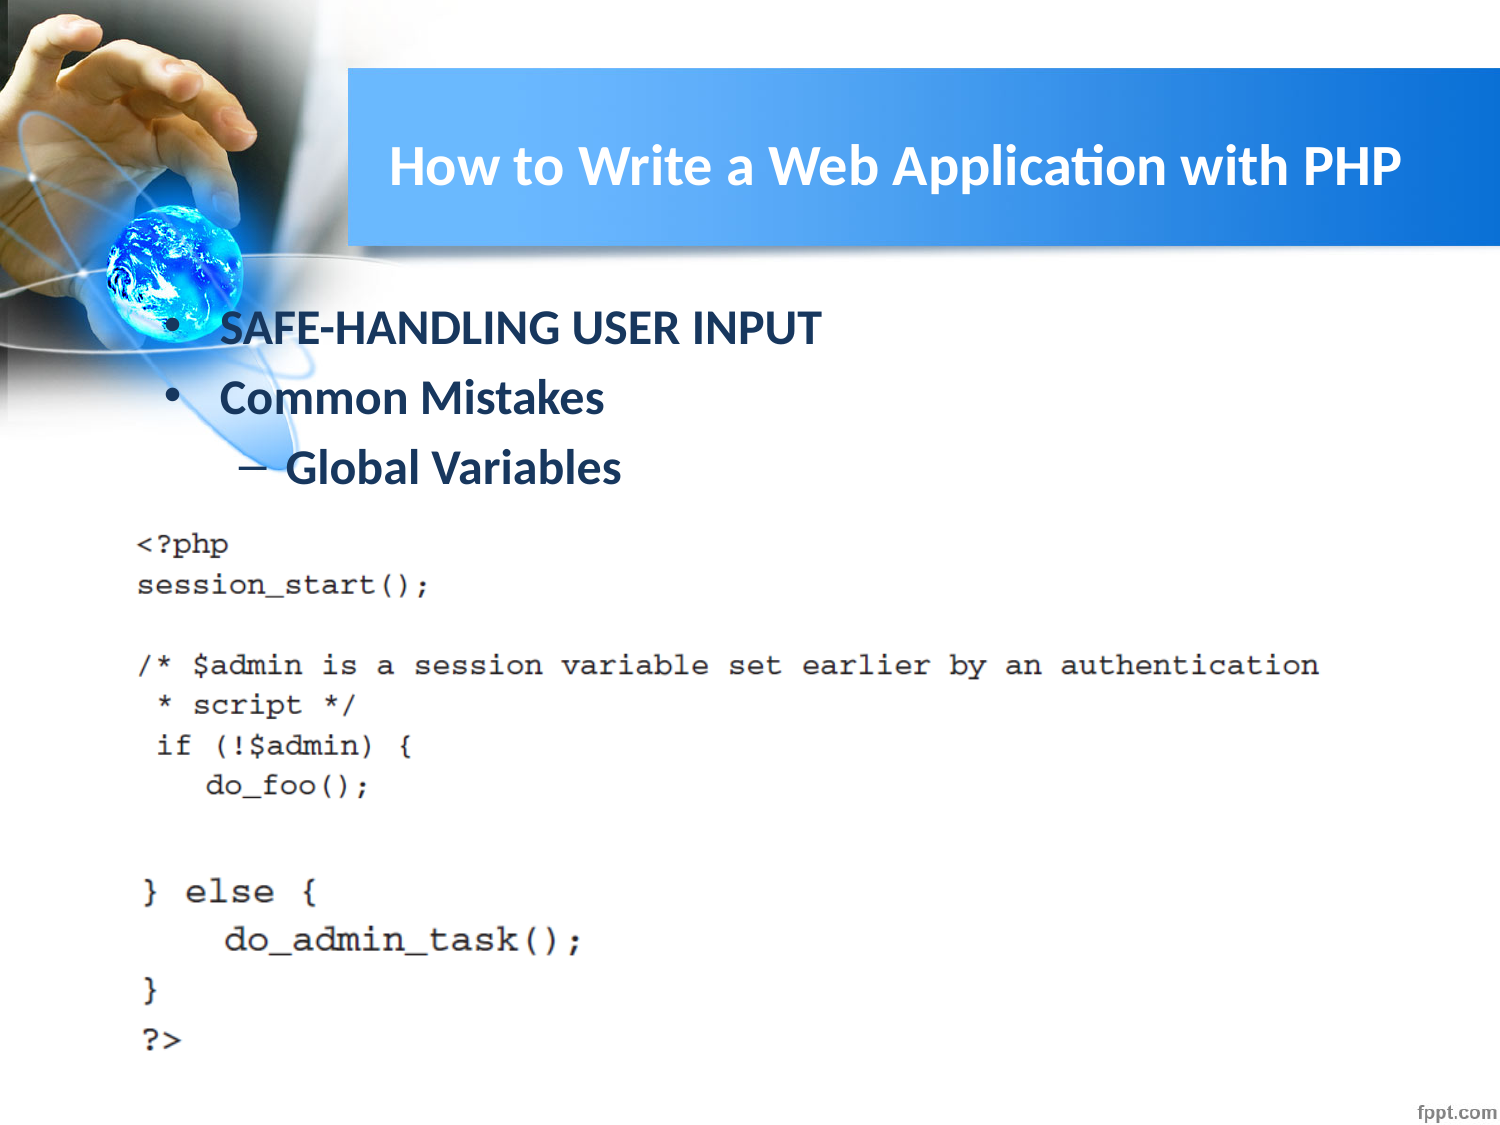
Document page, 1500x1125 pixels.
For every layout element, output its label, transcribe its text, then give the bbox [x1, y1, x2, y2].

title How to Write a Web Application with PHP [374, 111, 1452, 212]
list SAFE-HANDLING USER INPUT Common Mistakes Global Variables [148, 286, 1477, 1039]
picture [0, 0, 1500, 1125]
